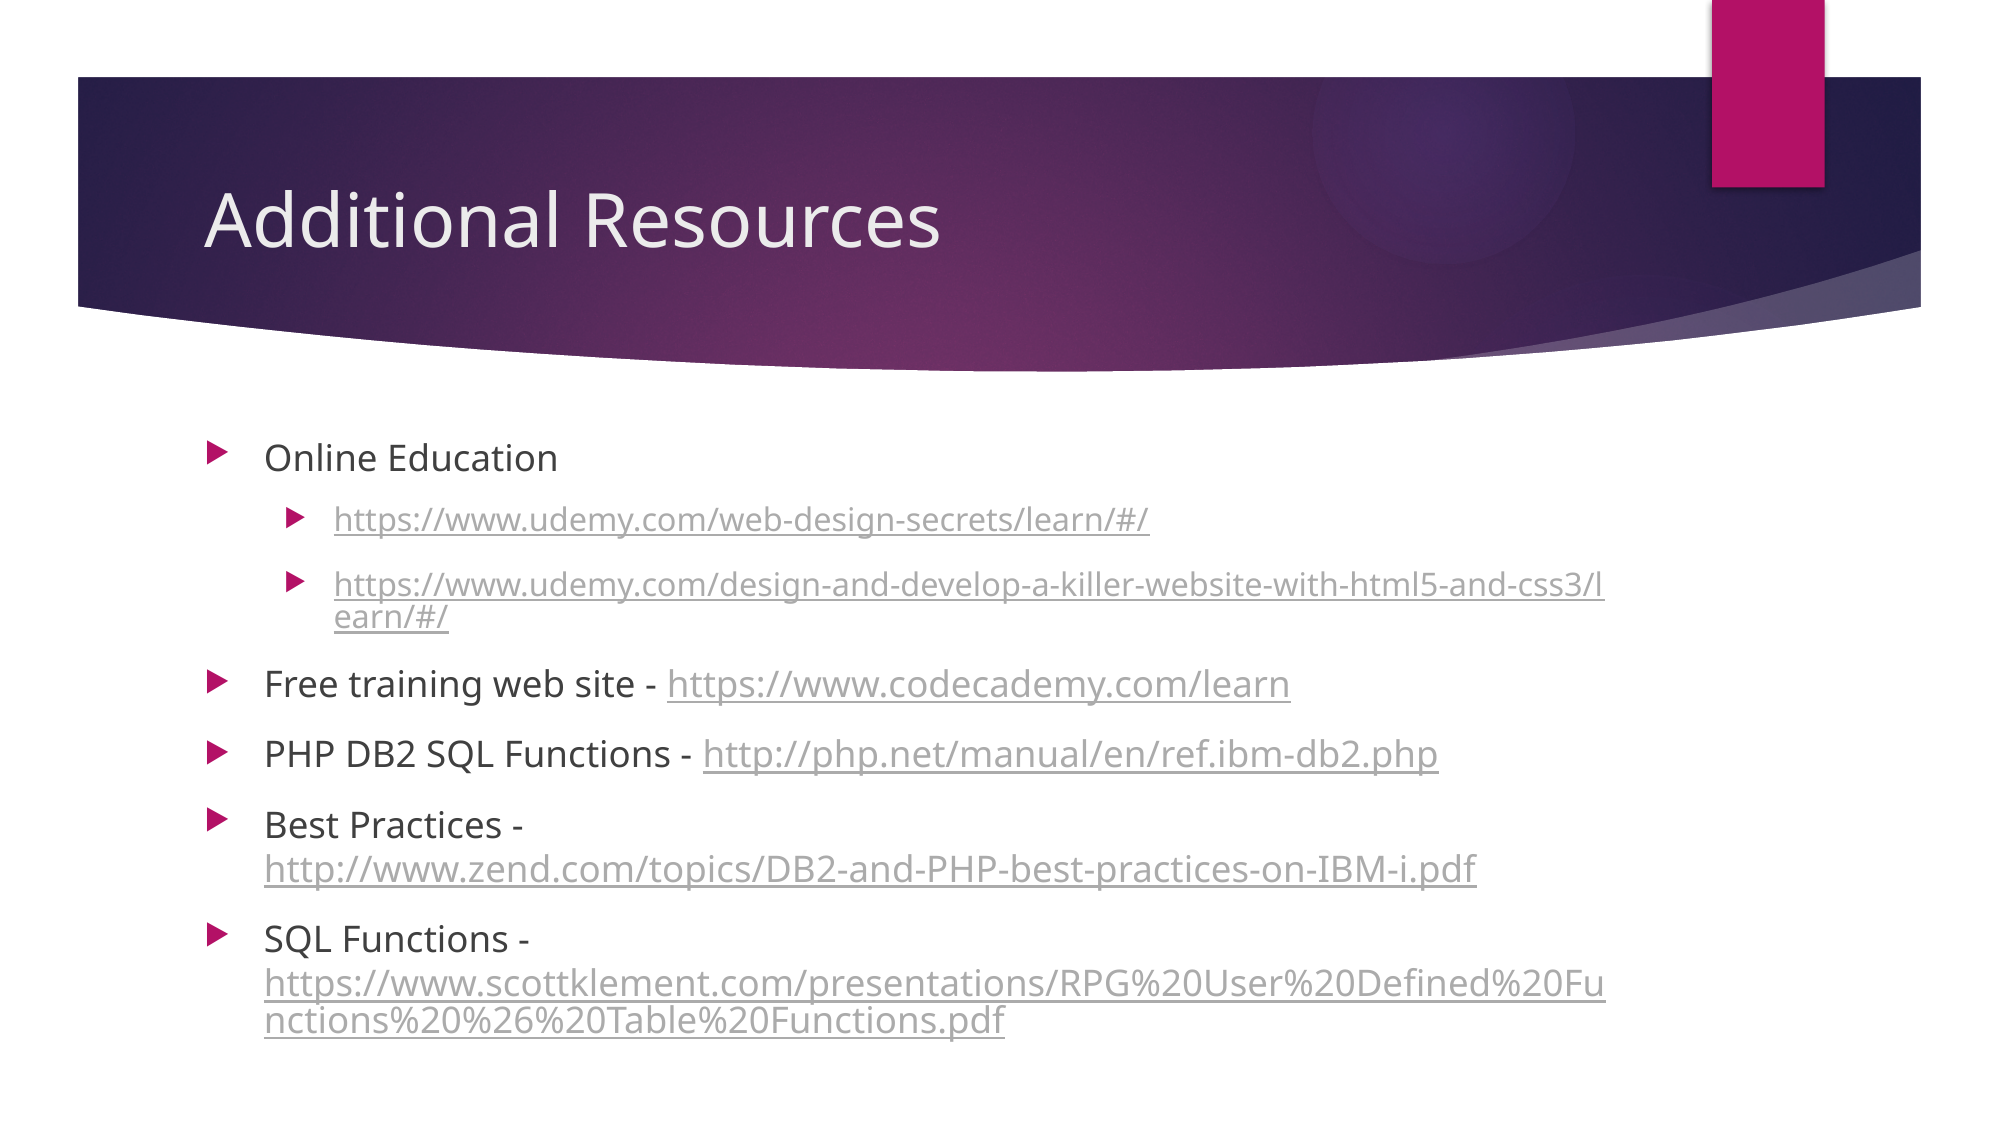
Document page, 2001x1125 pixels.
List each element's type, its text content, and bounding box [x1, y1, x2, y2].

list Online Education https://www.udemy.com/web-design-secrets/learn/#/ https://www.udemy.com/design-and-develop-a-killer-website-with-html5-and-css3/learn/#/ Free training web site - https://www.codecademy.com/learn PHP DB2 SQL Functions - http://php.net/manual/en/ref.ibm-db2.php Best Practices - http://www.zend.com/topics/DB2-and-PHP-best-practices-on-IBM-i.pdf SQL Functions - https://www.scottklement.com/presentations/RPG%20User%20Defined%20Functions%20%26%20Table%20Functions.pdf [189, 427, 1638, 988]
title Additional Resources [189, 159, 1627, 276]
